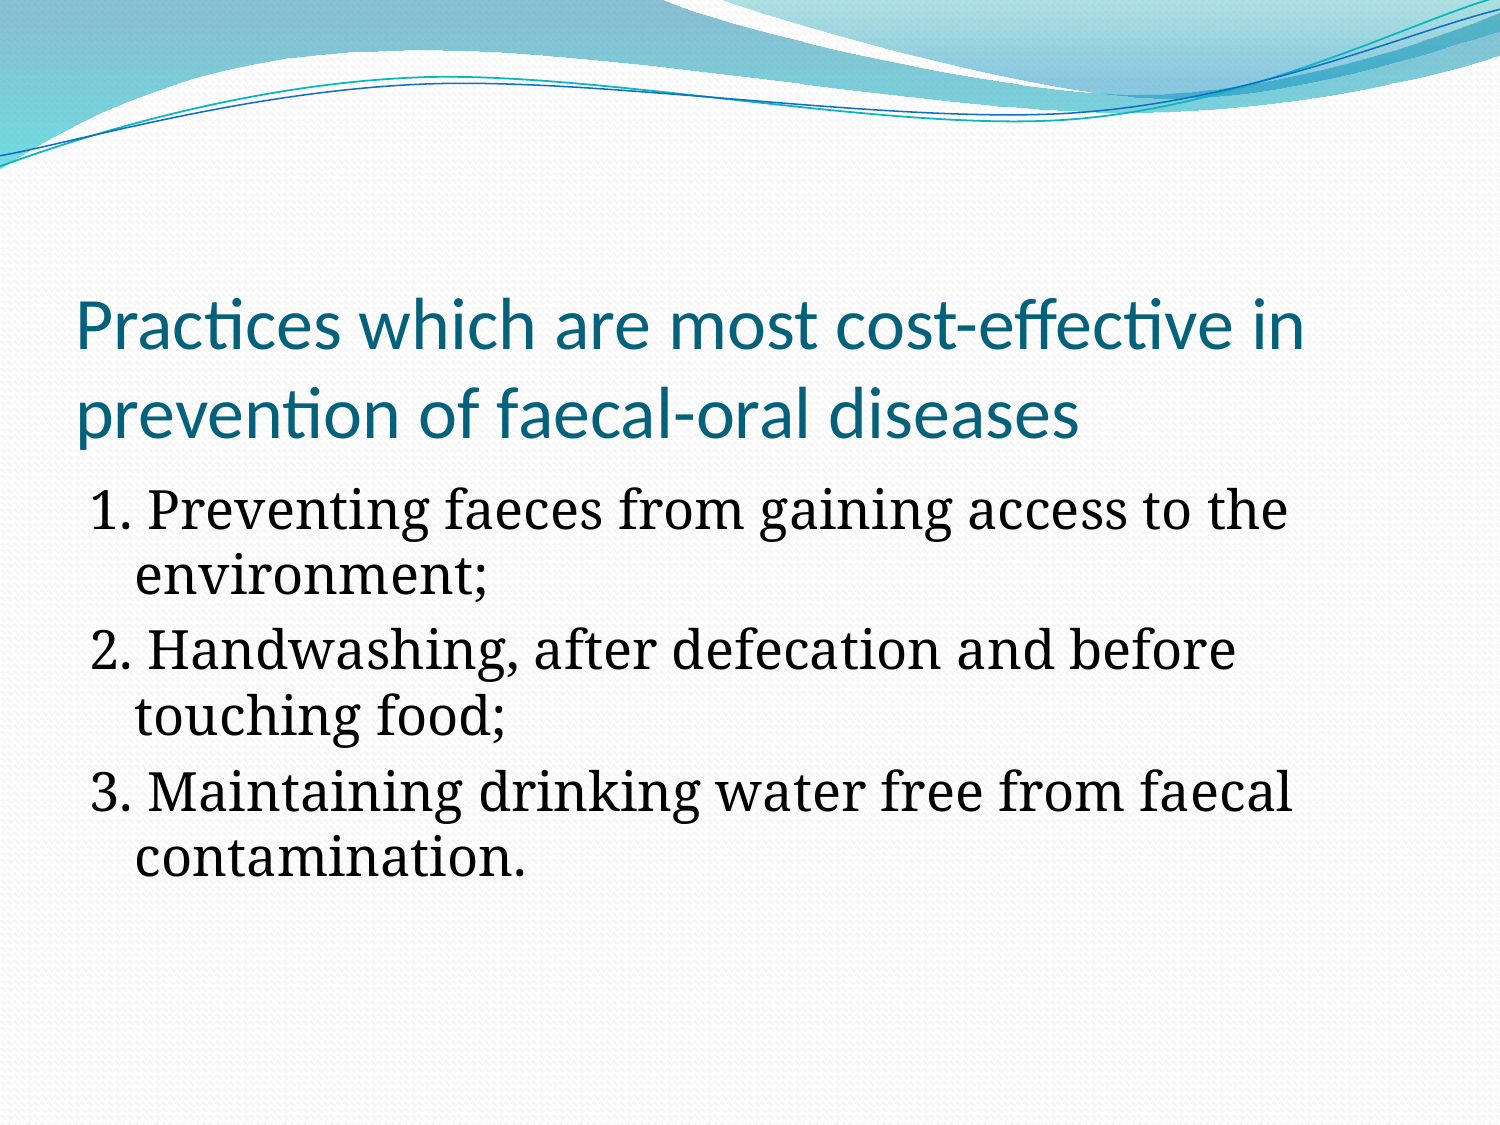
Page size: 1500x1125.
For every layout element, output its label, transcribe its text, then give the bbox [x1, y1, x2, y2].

title Practices which are most cost-effective in prevention of faecal-oral diseases [75, 265, 1425, 453]
list 1. Preventing faeces from gaining access to the environment; 2. Handwashing, after defecation and before touching food; 3. Maintaining drinking water free from faecal contamination. [75, 467, 1425, 1125]
